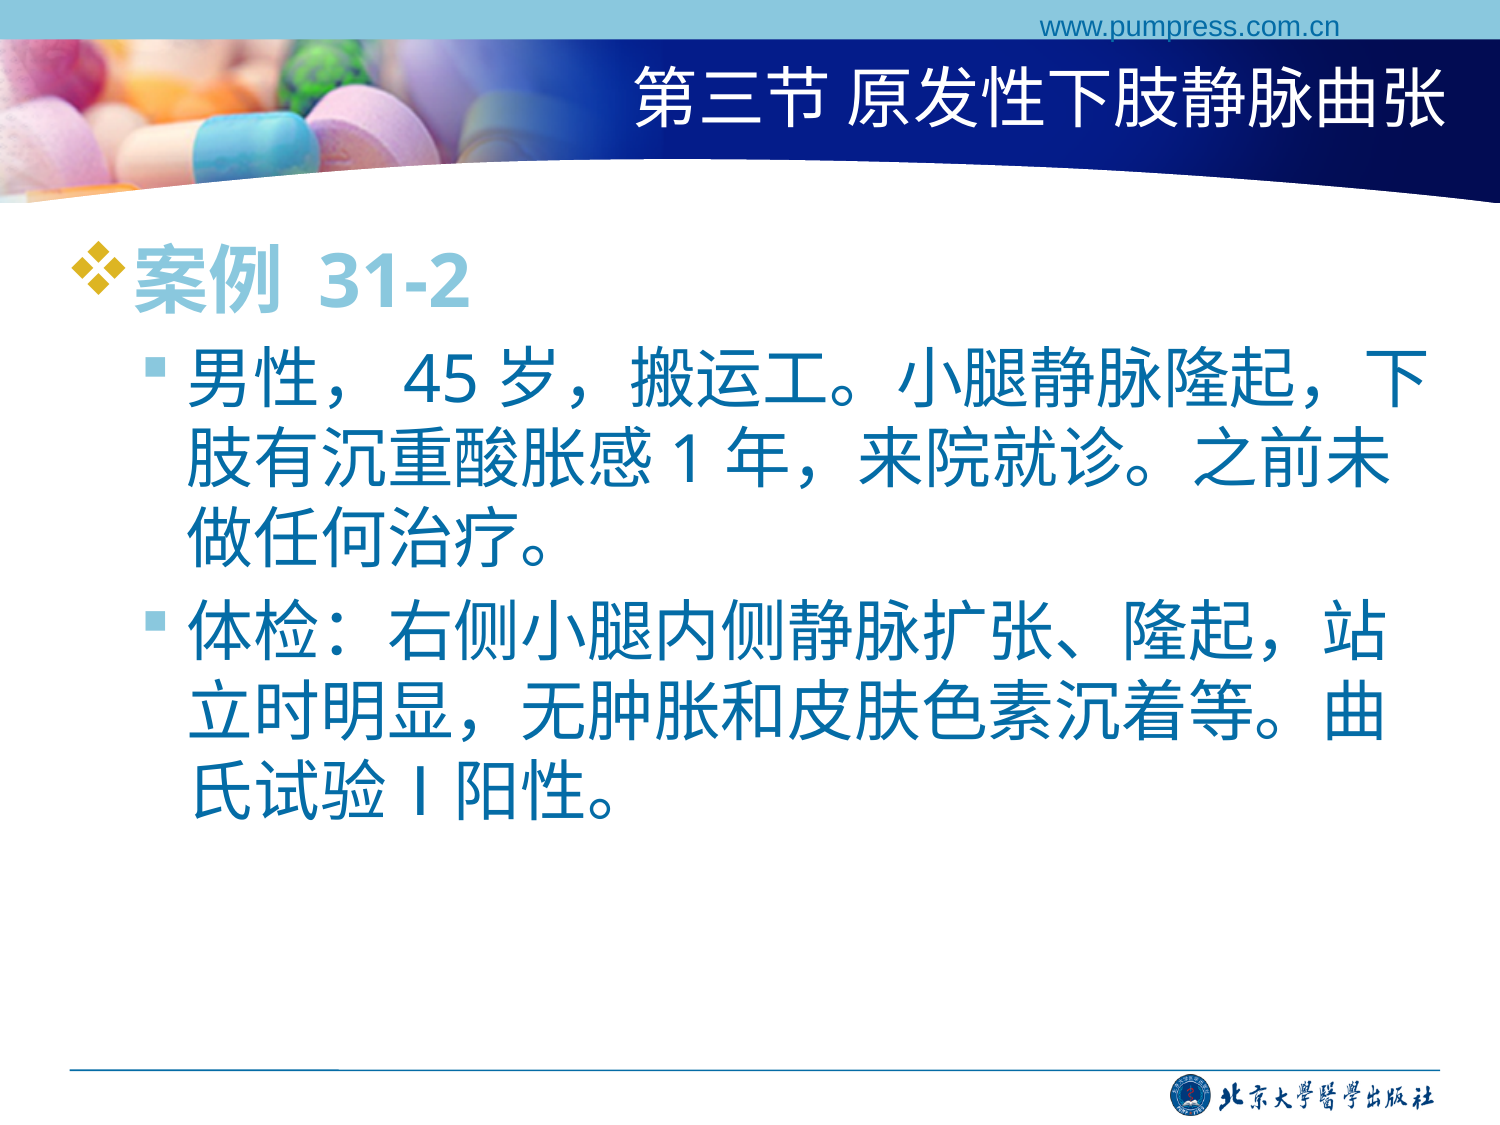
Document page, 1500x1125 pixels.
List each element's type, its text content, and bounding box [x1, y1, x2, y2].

picture [0, 40, 1500, 203]
list 案例 31-2 男性，45岁，搬运工。小腿静脉隆起，下肢有沉重酸胀感1年，来院就诊。之前未做任何治疗。 体检：右侧小腿内侧静脉扩张、隆起，站立时明显，无肿胀和皮肤色素沉着等。曲氏试验Ⅰ阳性。 [49, 224, 1463, 1026]
title 第三节 原发性下肢静脉曲张 [137, 49, 1463, 143]
picture [1170, 1074, 1436, 1118]
slide_number www.pumpress.com.cn [1025, 0, 1463, 38]
